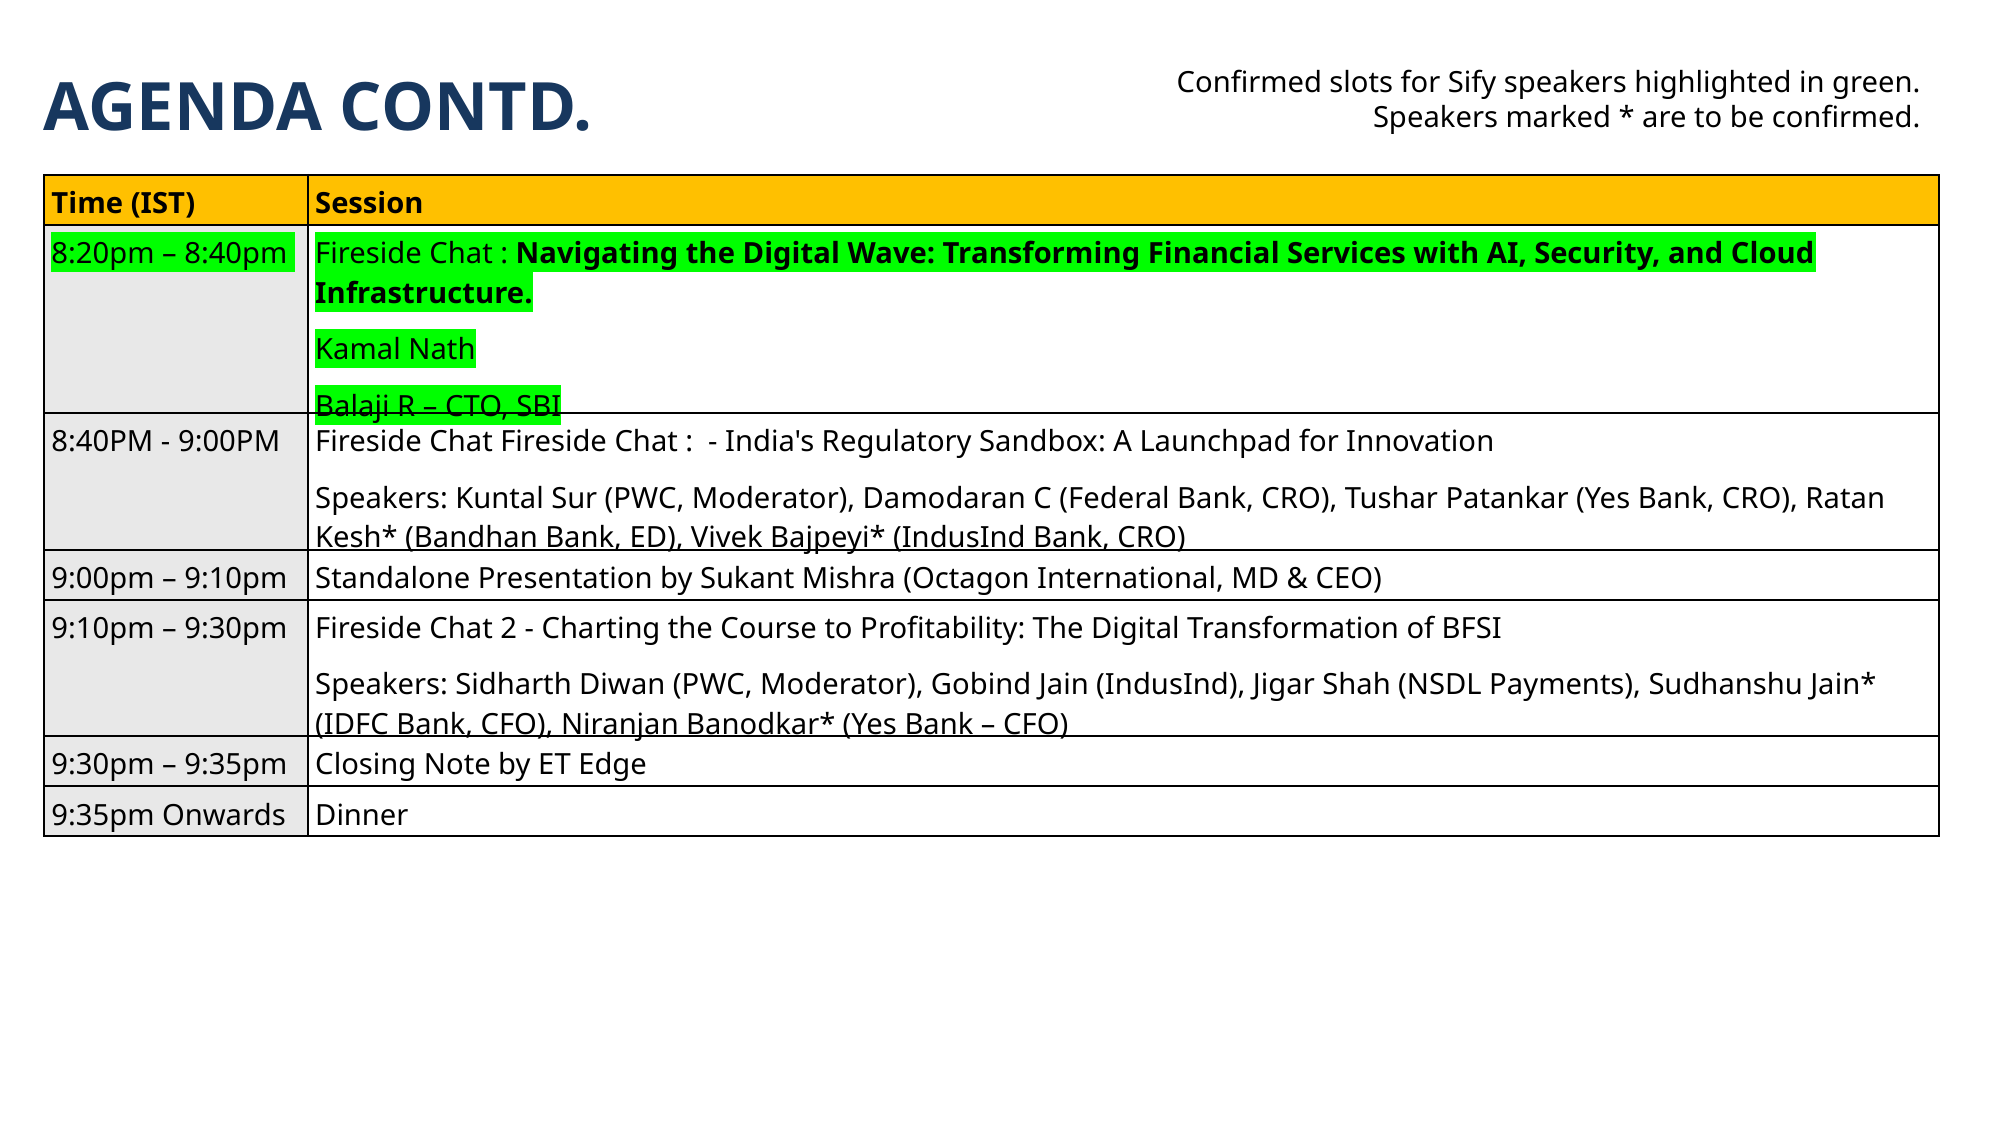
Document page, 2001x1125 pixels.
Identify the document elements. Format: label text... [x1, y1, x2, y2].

table_cell Standalone Presentation by Sukant Mishra (Octagon International, MD & CEO) [309, 551, 1938, 599]
table_header Time (IST) [45, 176, 307, 224]
table_cell 9:35pm Onwards [45, 787, 307, 835]
table_cell Fireside Chat : Navigating the Digital Wave: Transforming Financial Services with AI, Security, and Cloud Infrastructure. Kamal Nath Balaji R – CTO, SBI [309, 226, 1938, 412]
table_cell 9:30pm – 9:35pm [45, 737, 307, 785]
table_cell Fireside Chat Fireside Chat : - India's Regulatory Sandbox: A Launchpad for Innovation Speakers: Kuntal Sur (PWC, Moderator), Damodaran C (Federal Bank, CRO), Tushar Patankar (Yes Bank, CRO), Ratan Kesh* (Bandhan Bank, ED), Vivek Bajpeyi* (IndusInd Bank, CRO) [309, 414, 1938, 549]
text_box AGENDA CONTD. [44, 56, 1872, 152]
text_box Confirmed slots for Sify speakers highlighted in green. Speakers marked * are to be confirmed. [362, 55, 1936, 141]
table_cell Dinner [309, 787, 1938, 835]
table_cell Closing Note by ET Edge [309, 737, 1938, 785]
table_cell 9:00pm – 9:10pm [45, 551, 307, 599]
table_cell 8:40PM - 9:00PM [45, 414, 307, 549]
table_cell Fireside Chat 2 - Charting the Course to Profitability: The Digital Transformation of BFSI Speakers: Sidharth Diwan (PWC, Moderator), Gobind Jain (IndusInd), Jigar Shah (NSDL Payments), Sudhanshu Jain* (IDFC Bank, CFO), Niranjan Banodkar* (Yes Bank – CFO) [309, 601, 1938, 735]
table_cell 8:20pm – 8:40pm [45, 226, 307, 412]
table_cell 9:10pm – 9:30pm [45, 601, 307, 735]
table_header Session [309, 176, 1938, 224]
